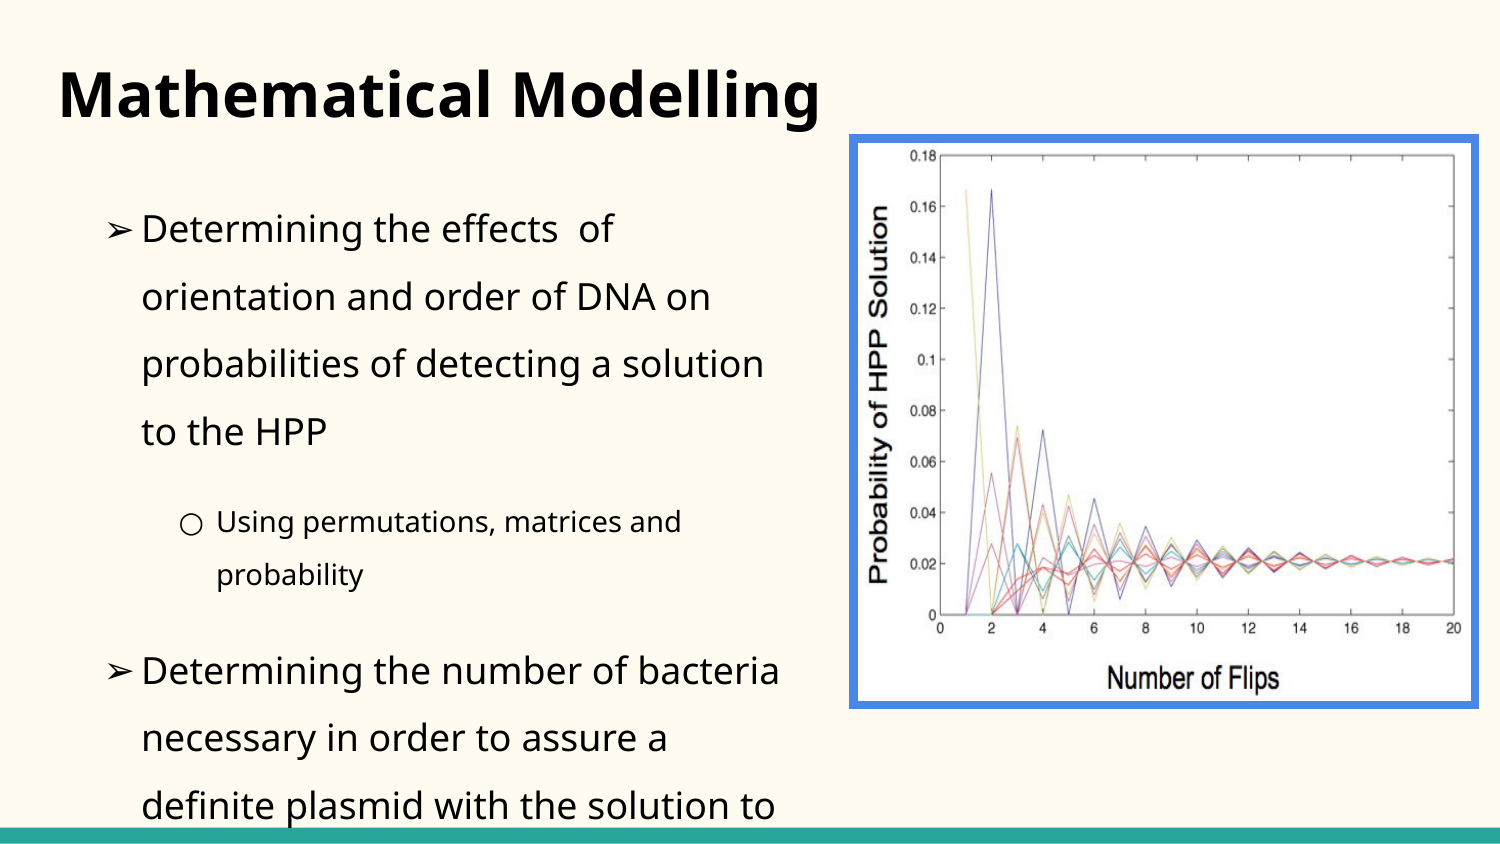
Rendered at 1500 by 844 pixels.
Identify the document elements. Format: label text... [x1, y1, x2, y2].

list Determining the effects of orientation and order of DNA on probabilities of detecting a solution to the HPP Using permutations, matrices and probability Determining the number of bacteria necessary in order to assure a definite plasmid with the solution to the HPP 1 billion identical, evenly distributed plasmids in order to be 99.9% assured of a result [51, 167, 821, 831]
title Mathematical Modelling [42, 39, 1441, 141]
picture [857, 142, 1472, 702]
